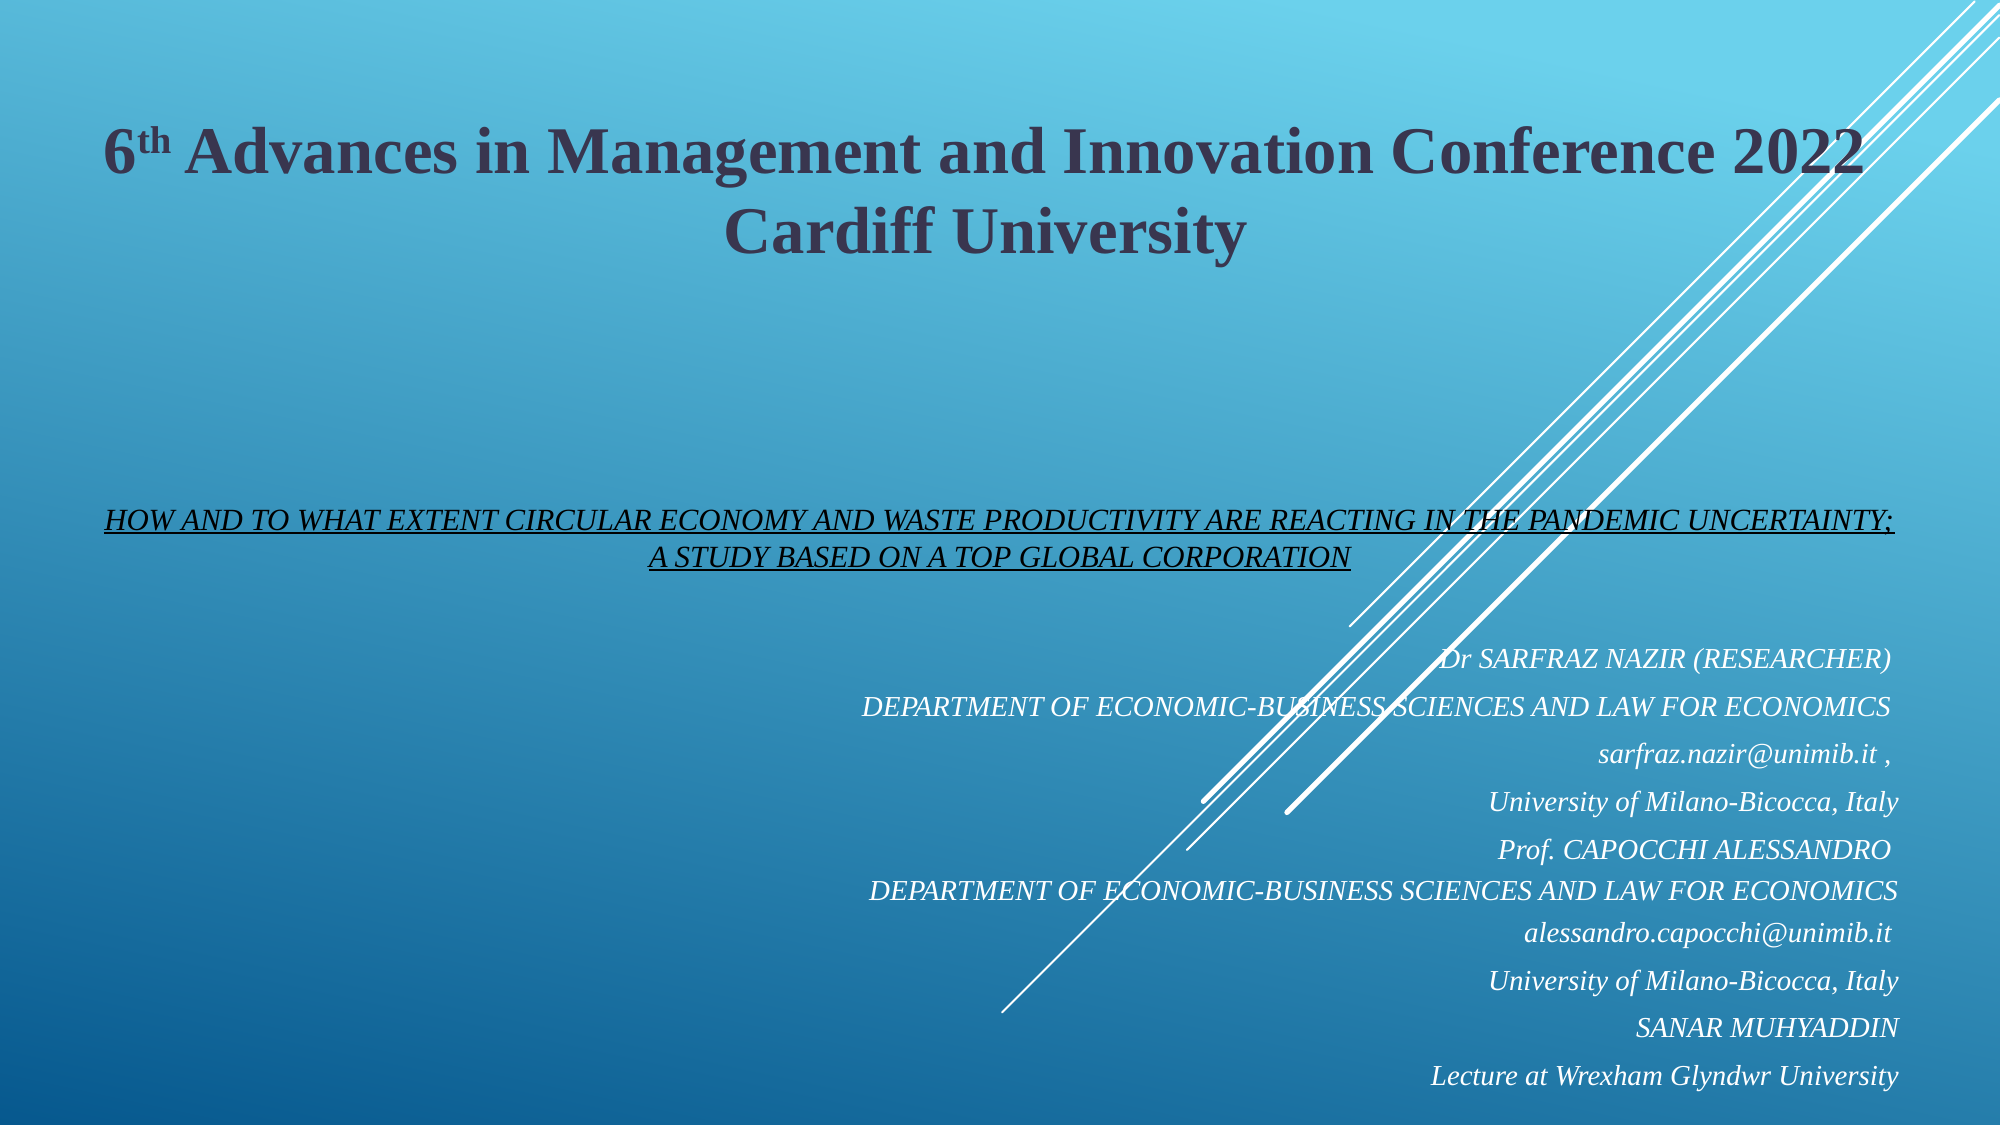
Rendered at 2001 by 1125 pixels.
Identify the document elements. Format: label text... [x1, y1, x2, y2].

title How and to what extent Circular Economy and Waste Productivity are reacting in the Pandemic Uncertainty; A study based on a top global corporation [85, 454, 1915, 582]
text_box 6th Advances in Management and Innovation Conference 2022 Cardiff University [49, 99, 1923, 274]
subtitle Dr SARFRAZ NAZIR (RESEARCHER) DEPARTMENT OF ECONOMIC-BUSINESS SCIENCES AND LAW FOR ECONOMICS sarfraz.nazir@unimib.it , University of Milano-Bicocca, Italy Prof. CAPOCCHI ALESSANDRO DEPARTMENT OF ECONOMIC-BUSINESS SCIENCES AND LAW FOR ECONOMICS alessandro.capocchi@unimib.it University of Milano-Bicocca, Italy SANAR MUHYADDIN Lecture at Wrexham Glyndwr University [58, 593, 1915, 1109]
